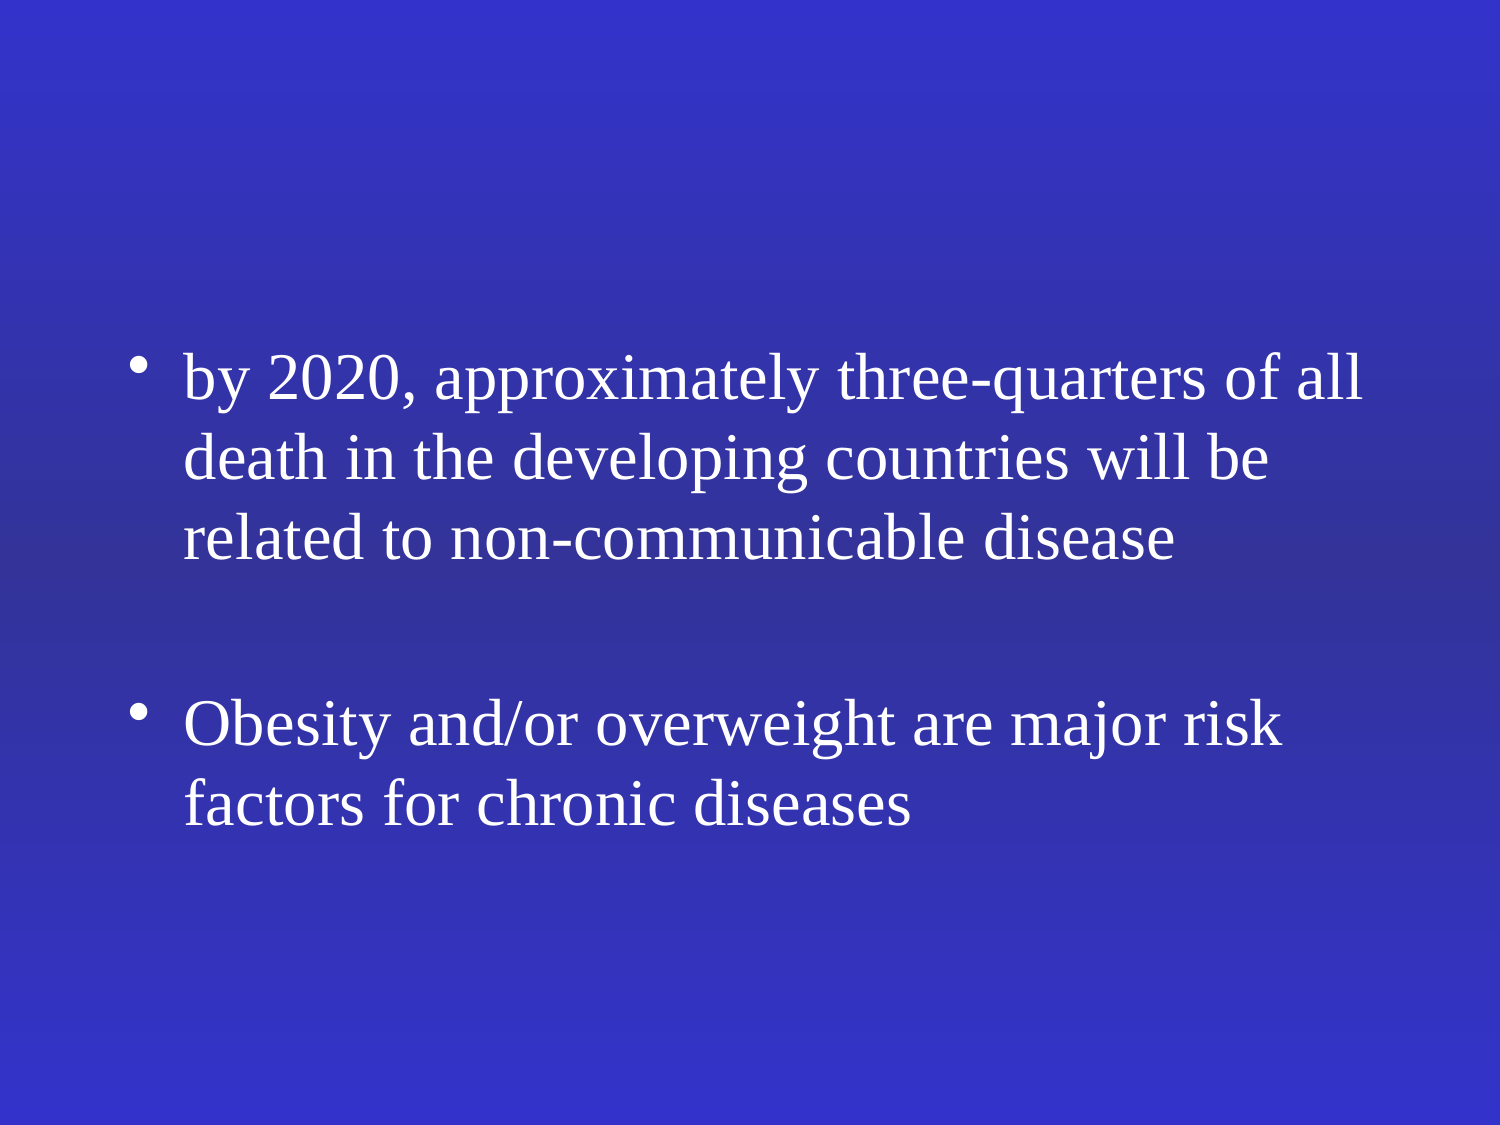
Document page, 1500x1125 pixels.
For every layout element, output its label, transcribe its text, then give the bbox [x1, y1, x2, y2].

list by 2020, approximately three-quarters of all death in the developing countries will be related to non-communicable disease Obesity and/or overweight are major risk factors for chronic diseases [112, 324, 1388, 1001]
